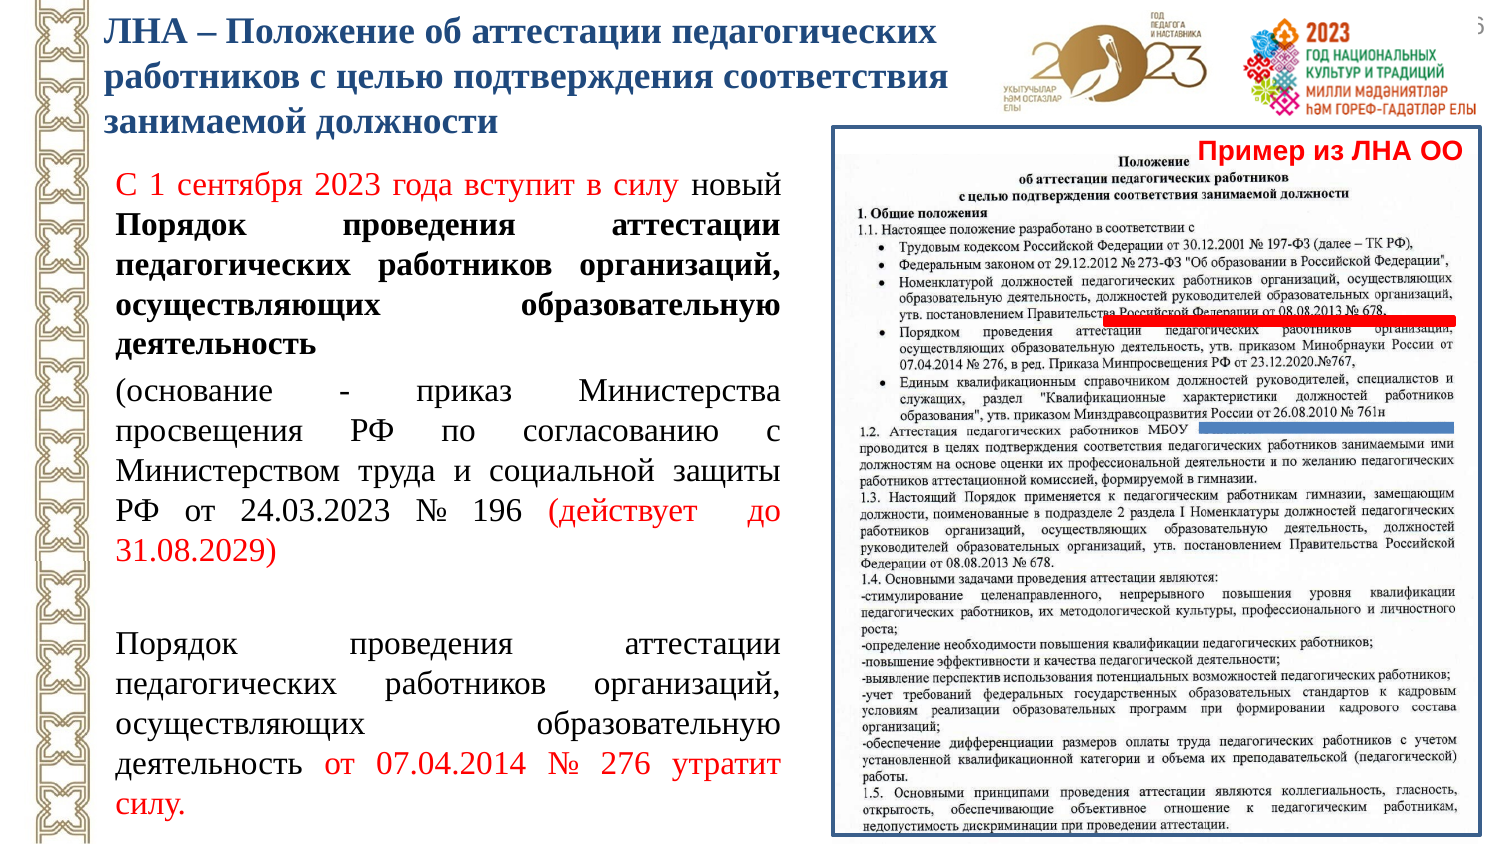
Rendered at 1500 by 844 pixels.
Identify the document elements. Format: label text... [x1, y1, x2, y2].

list С 1 сентября 2023 года вступит в силу новый Порядок проведения аттестации педагогических работников организаций, осуществляющих образовательную деятельность (основание - приказ Министерства просвещения РФ по согласованию с Министерством труда и социальной защиты РФ от 24.03.2023 № 196 (действует до 31.08.2029) Порядок проведения аттестации педагогических работников организаций, осуществляющих образовательную деятельность от 07.04.2014 № 276 утратит силу. [100, 154, 797, 793]
picture [0, 0, 1500, 844]
title ЛНА – Положение об аттестации педагогических работников с целью подтверждения соответствия занимаемой должности [89, 24, 987, 123]
text_box [831, 125, 1482, 158]
slide_number 6 [1149, 1, 1500, 47]
